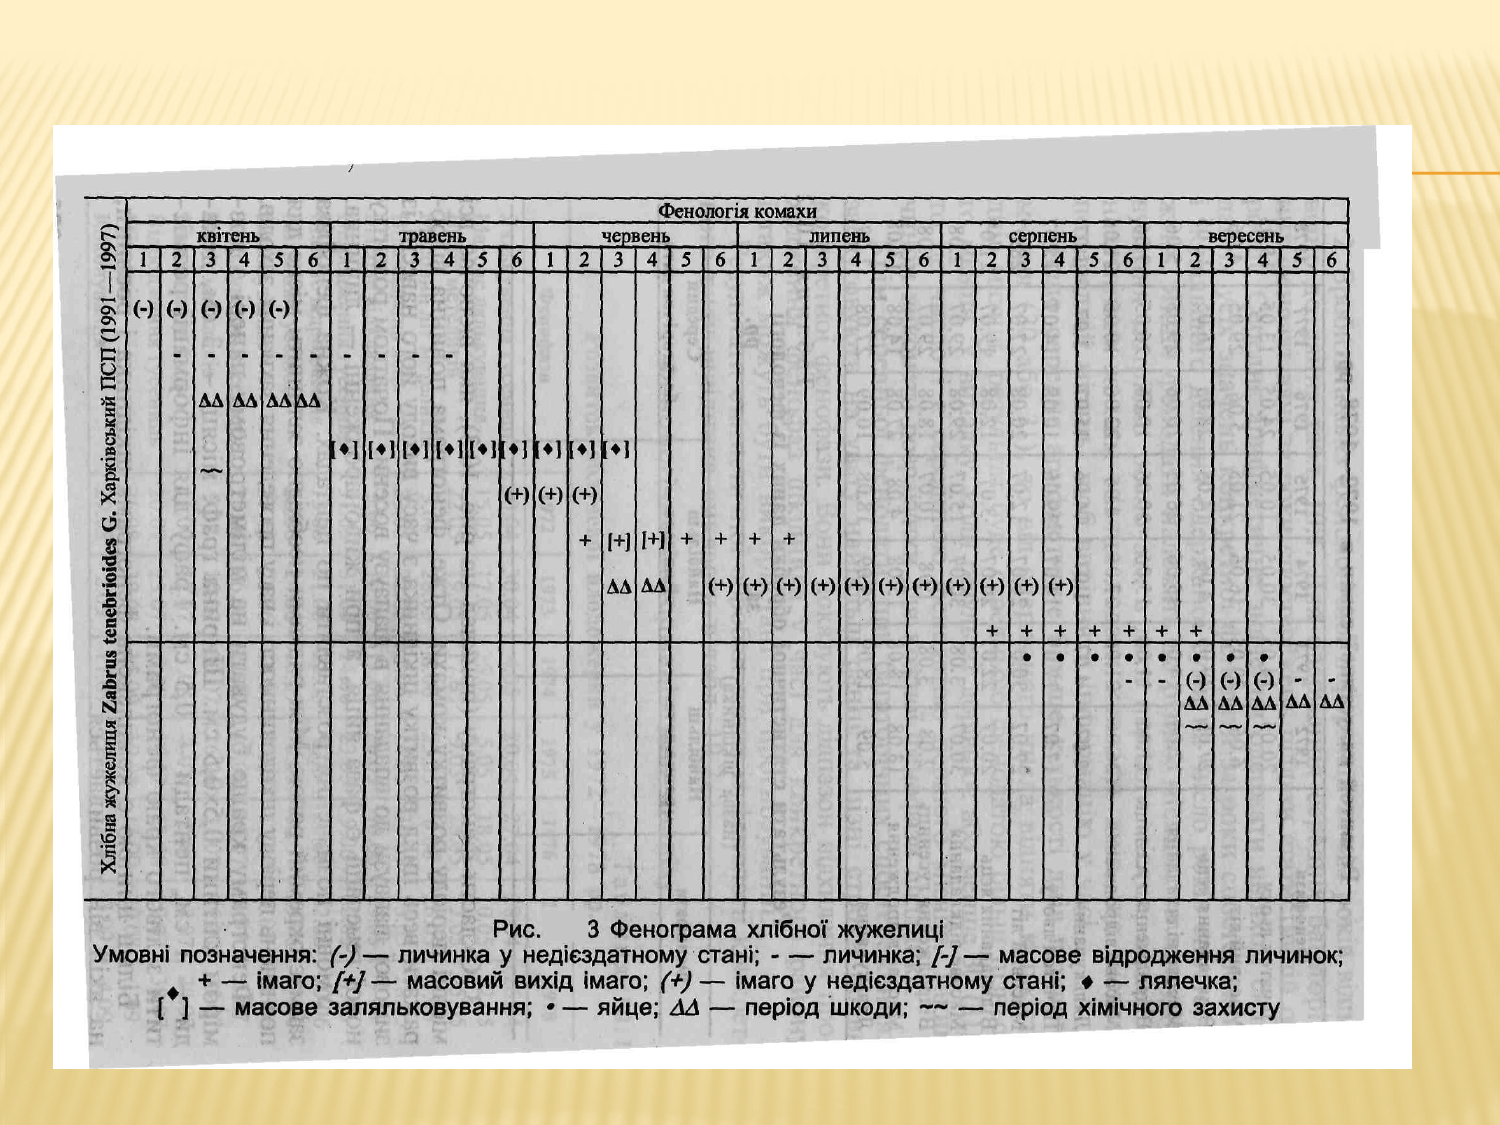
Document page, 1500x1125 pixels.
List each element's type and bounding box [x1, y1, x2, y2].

picture [52, 125, 1412, 1069]
